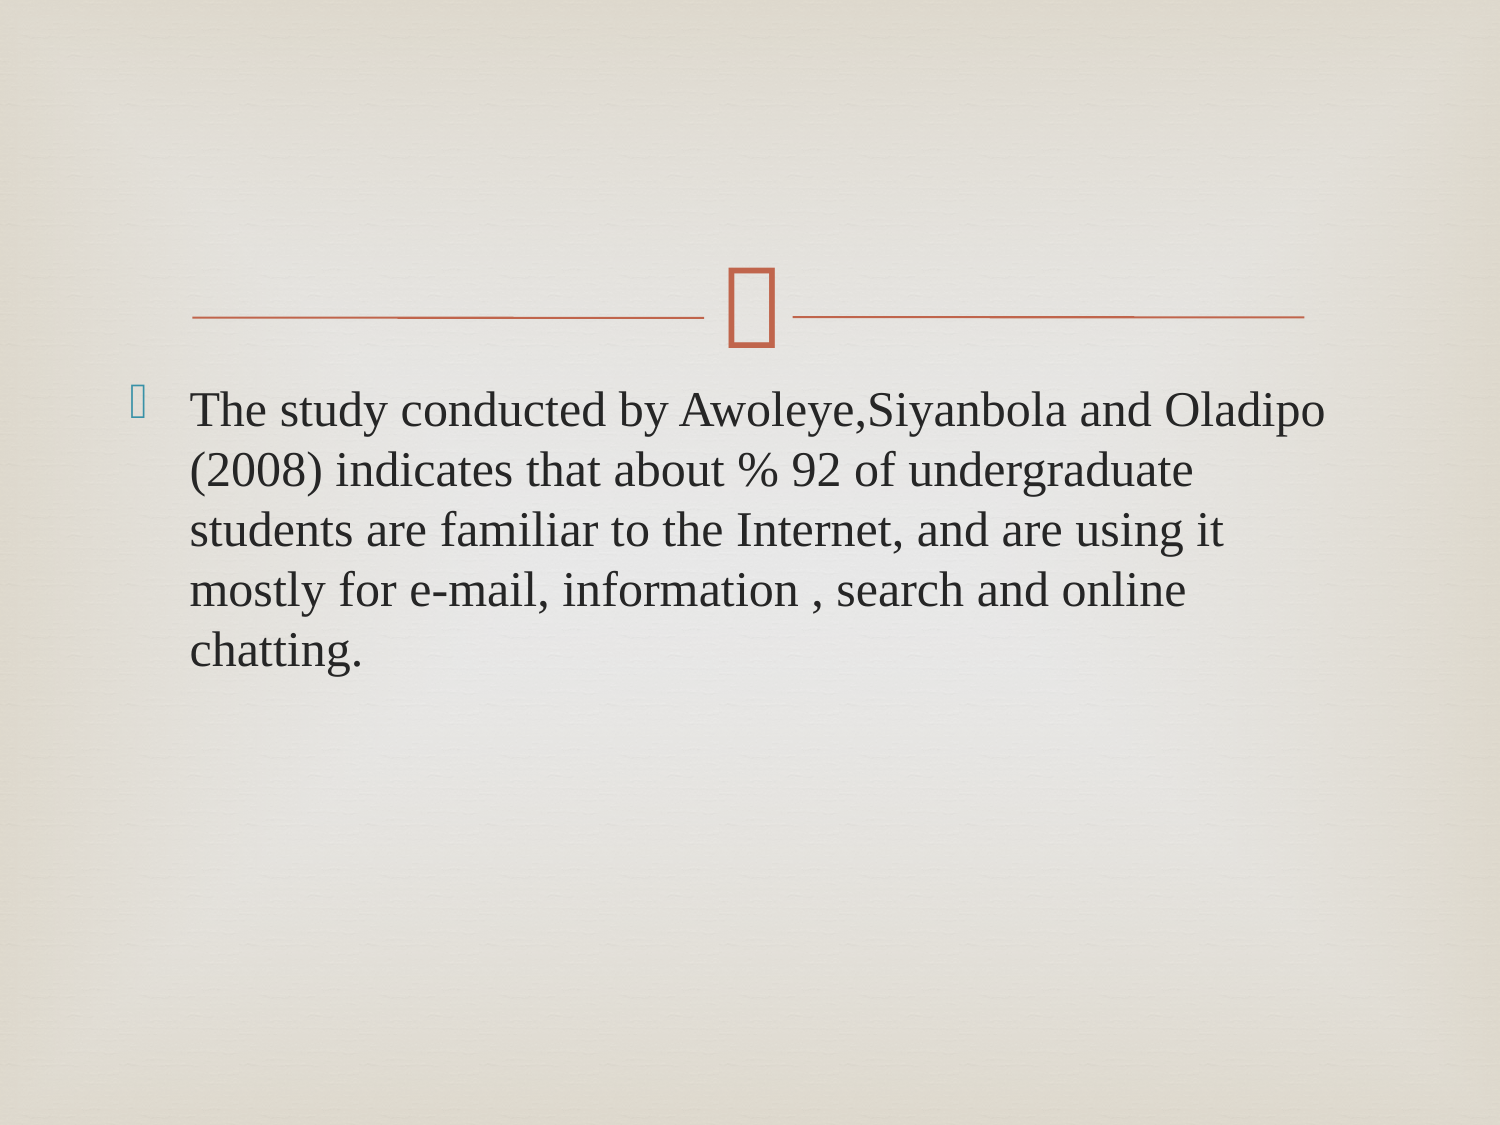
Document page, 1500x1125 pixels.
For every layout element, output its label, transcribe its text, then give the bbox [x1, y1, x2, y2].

list The study conducted by Awoleye,Siyanbola and Oladipo (2008) indicates that about % 92 of undergraduate students are familiar to the Internet, and are using it mostly for e-mail, information , search and online chatting. [114, 368, 1386, 1005]
